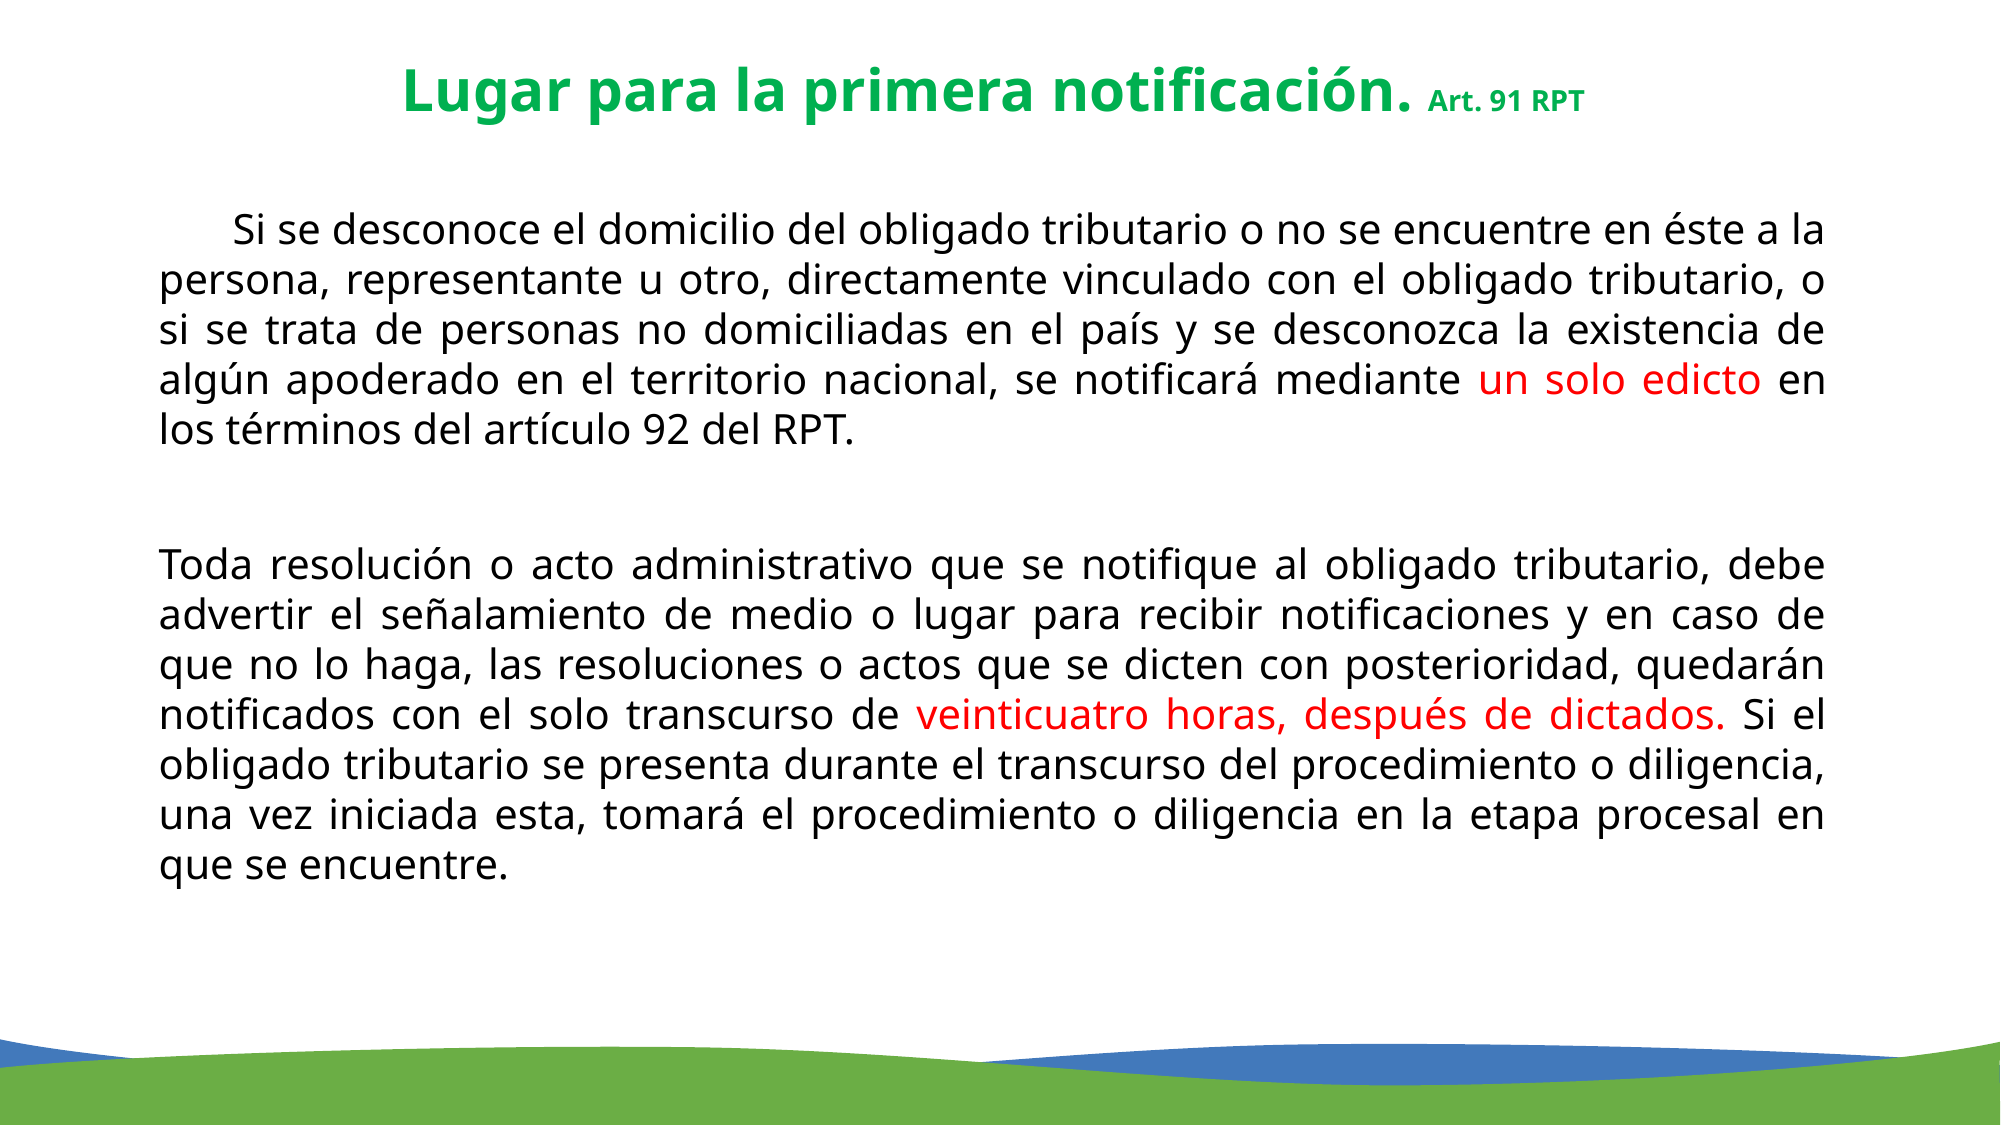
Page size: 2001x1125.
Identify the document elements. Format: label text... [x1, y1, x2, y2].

title Lugar para la primera notificación. Art. 91 RPT [386, 40, 1605, 145]
text_box Si se desconoce el domicilio del obligado tributario o no se encuentre en éste a la persona, representante u otro, directamente vinculado con el obligado tributario, o si se trata de personas no domiciliadas en el país y se desconozca la existencia de algún apoderado en el territorio nacional, se notificará mediante un solo edicto en los términos del artículo 92 del RPT. Toda resolución o acto administrativo que se notifique al obligado tributario, debe advertir el señalamiento de medio o lugar para recibir notificaciones y en caso de que no lo haga, las resoluciones o actos que se dicten con posterioridad, quedarán notificados con el solo transcurso de veinticuatro horas, después de dictados. Si el obligado tributario se presenta durante el transcurso del procedimiento o diligencia, una vez iniciada esta, tomará el procedimiento o diligencia en la etapa procesal en que se encuentre. [144, 195, 1842, 896]
